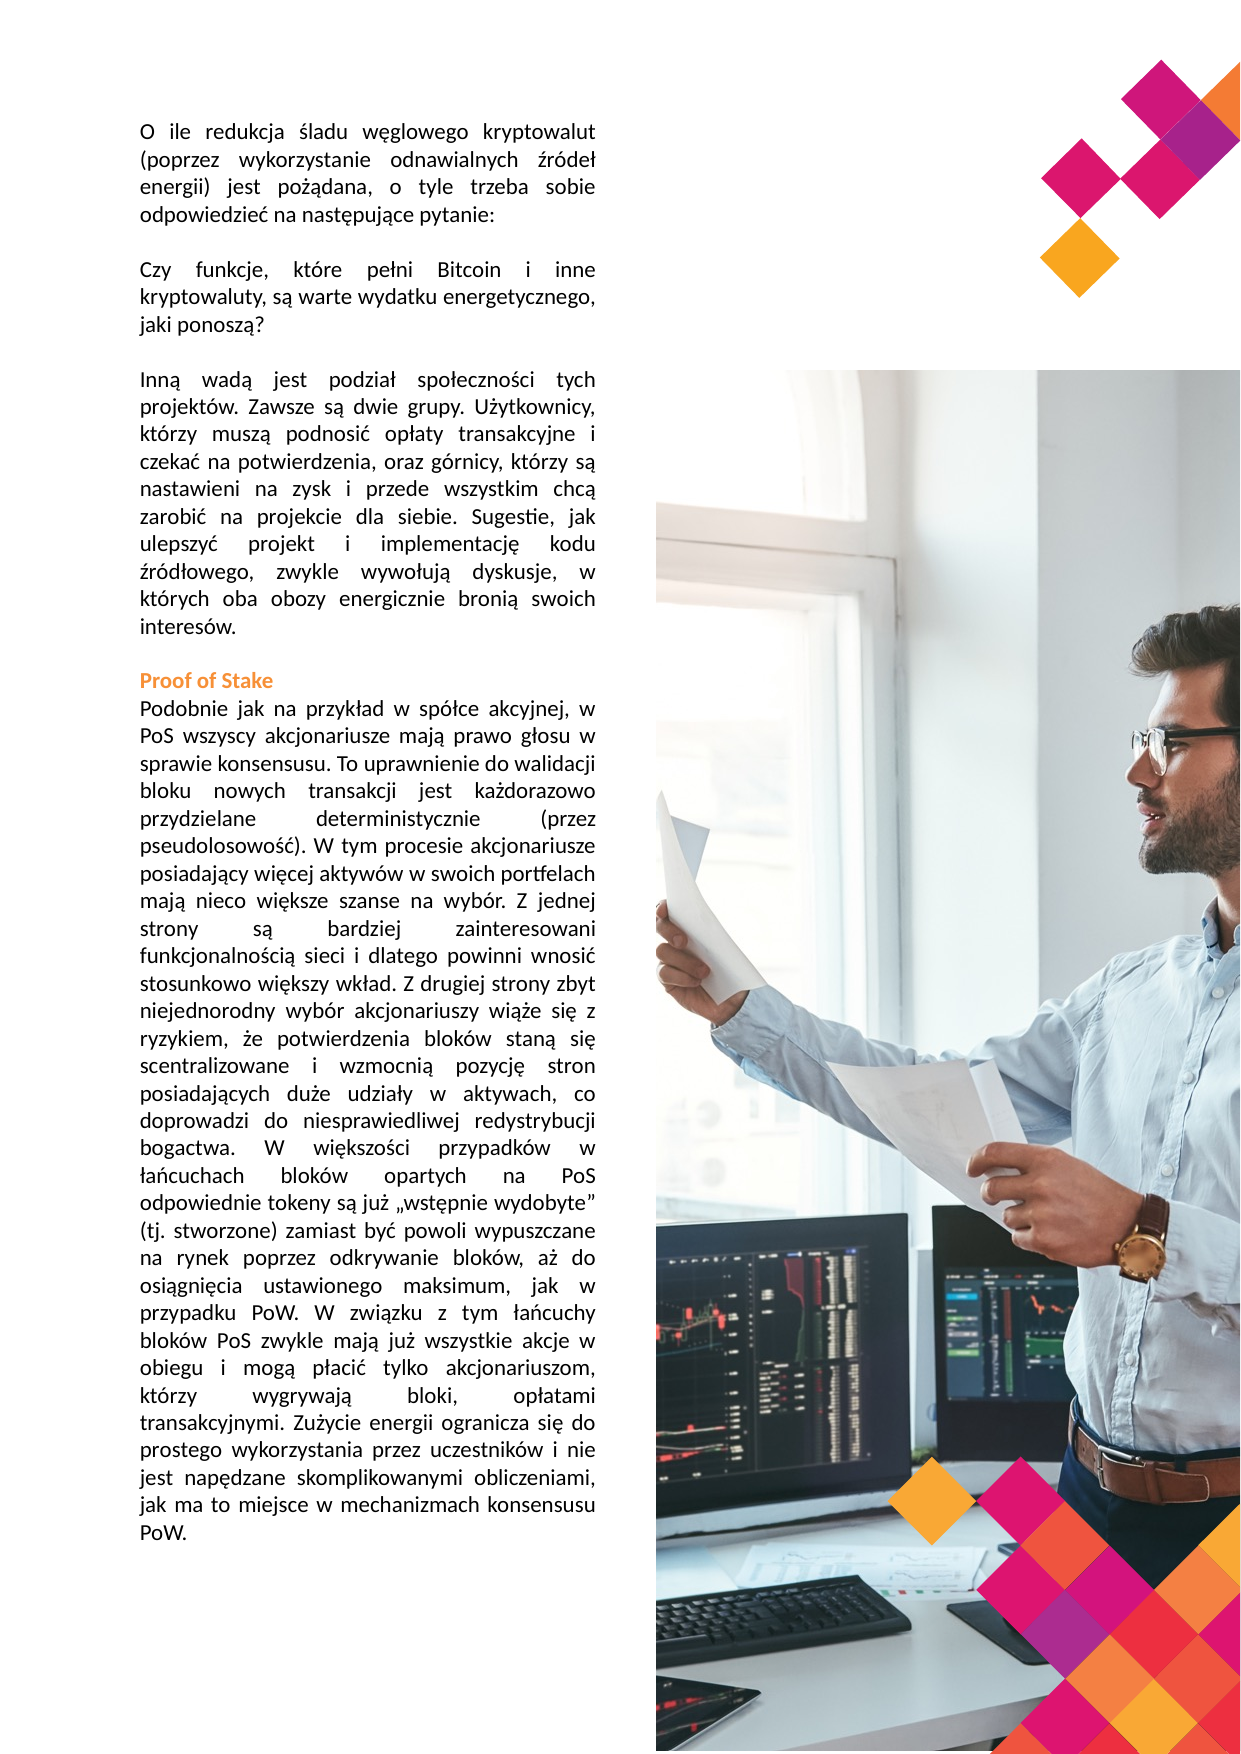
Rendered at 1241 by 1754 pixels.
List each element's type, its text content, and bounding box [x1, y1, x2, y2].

picture [656, 370, 1241, 1754]
text_box O ile redukcja śladu węglowego kryptowalut (poprzez wykorzystanie odnawialnych źródeł energii) jest pożądana, o tyle trzeba sobie odpowiedzieć na następujące pytanie: Czy funkcje, które pełni Bitcoin i inne kryptowaluty, są warte wydatku energetycznego, jaki ponoszą? Inną wadą jest podział społeczności tych projektów. Zawsze są dwie grupy. Użytkownicy, którzy muszą podnosić opłaty transakcyjne i czekać na potwierdzenia, oraz górnicy, którzy są nastawieni na zysk i przede wszystkim chcą zarobić na projekcie dla siebie. Sugestie, jak ulepszyć projekt i implementację kodu źródłowego, zwykle wywołują dyskusje, w których oba obozy energicznie bronią swoich interesów. Proof of Stake Podobnie jak na przykład w spółce akcyjnej, w PoS wszyscy akcjonariusze mają prawo głosu w sprawie konsensusu. To uprawnienie do walidacji bloku nowych transakcji jest każdorazowo przydzielane deterministycznie (przez pseudolosowość). W tym procesie akcjonariusze posiadający więcej aktywów w swoich portfelach mają nieco większe szanse na wybór. Z jednej strony są bardziej zainteresowani funkcjonalnością sieci i dlatego powinni wnosić stosunkowo większy wkład. Z drugiej strony zbyt niejednorodny wybór akcjonariuszy wiąże się z ryzykiem, że potwierdzenia bloków staną się scentralizowane i wzmocnią pozycję stron posiadających duże udziały w aktywach, co doprowadzi do niesprawiedliwej redystrybucji bogactwa. W większości przypadków w łańcuchach bloków opartych na PoS odpowiednie tokeny są już „wstępnie wydobyte” (tj. stworzone) zamiast być powoli wypuszczane na rynek poprzez odkrywanie bloków, aż do osiągnięcia ustawionego maksimum, jak w przypadku PoW. W związku z tym łańcuchy bloków PoS zwykle mają już wszystkie akcje w obiegu i mogą płacić tylko akcjonariuszom, którzy wygrywają bloki, opłatami transakcyjnymi. Zużycie energii ogranicza się do prostego wykorzystania przez uczestników i nie jest napędzane skomplikowanymi obliczeniami, jak ma to miejsce w mechanizmach konsensusu PoW. [124, 109, 1116, 1570]
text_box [900, 1456, 1241, 1754]
